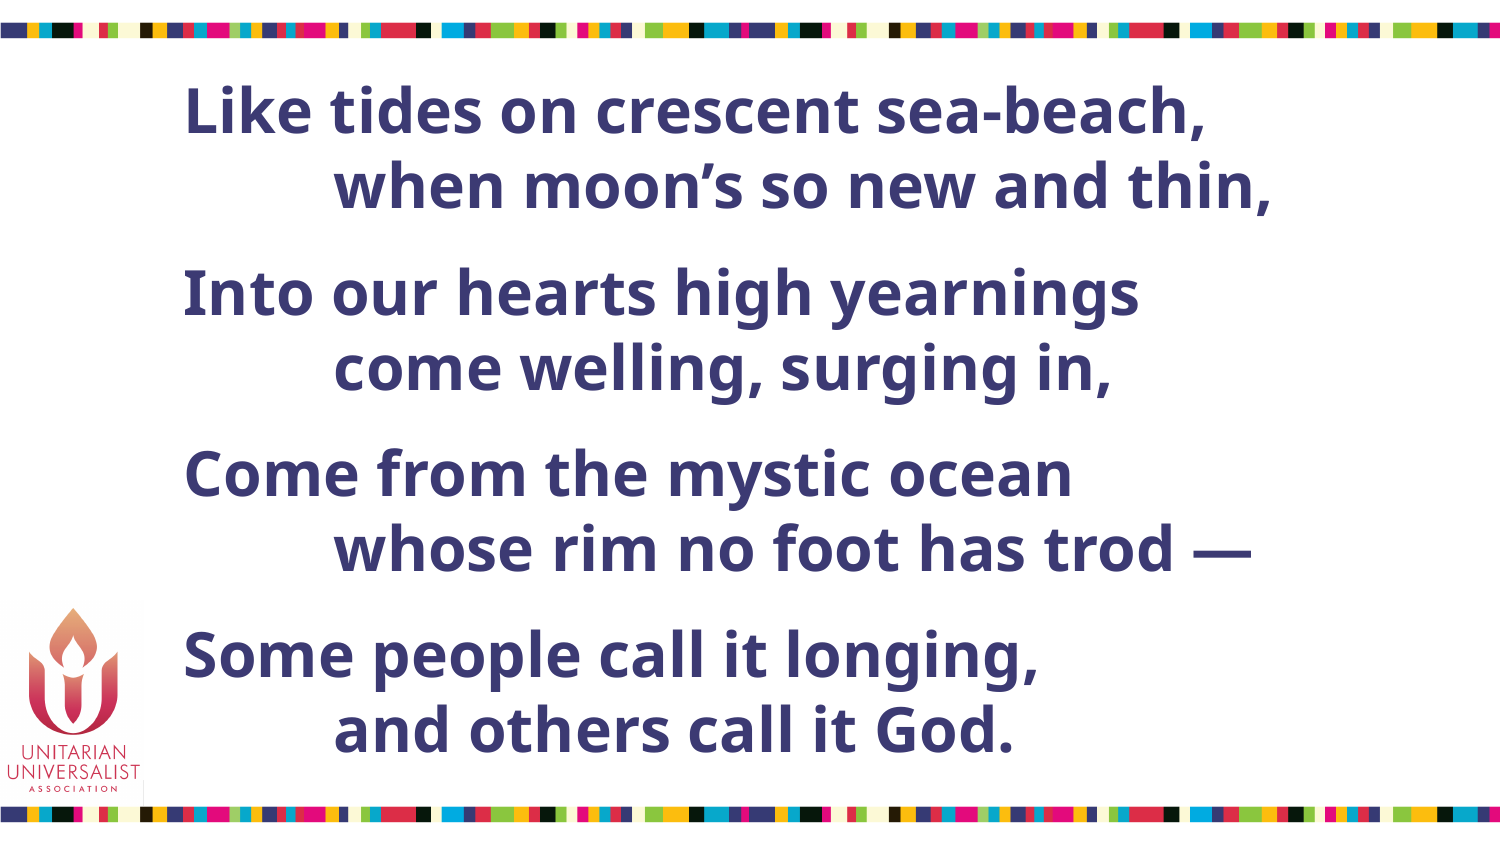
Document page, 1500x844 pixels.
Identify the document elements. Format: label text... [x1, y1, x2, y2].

picture [0, 22, 1500, 40]
text_box Like tides on crescent sea-beach, when moon’s so new and thin, Into our hearts high yearnings come welling, surging in, Come from the mystic ocean whose rim no foot has trod — Some people call it longing, and others call it God. [168, 56, 1421, 780]
picture [0, 600, 1500, 824]
